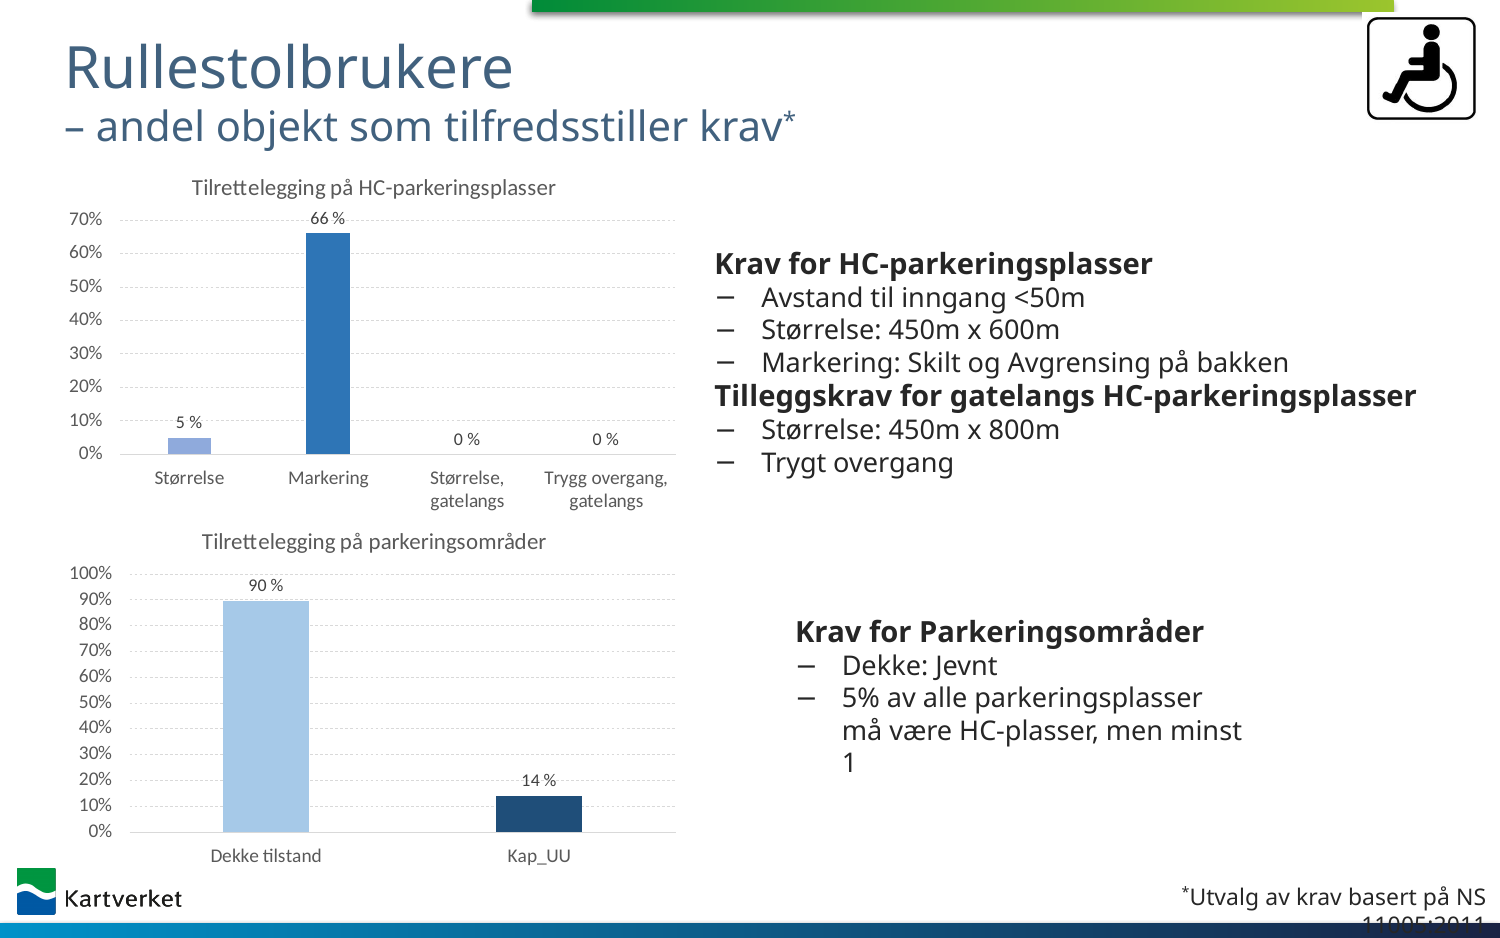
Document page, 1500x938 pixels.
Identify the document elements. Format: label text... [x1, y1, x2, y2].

text_box Krav for HC-parkeringsplasser Avstand til inngang <50m Størrelse: 450m x 600m Markering: Skilt og Avgrensing på bakken Tilleggskrav for gatelangs HC-parkeringsplasser Størrelse: 450m x 800m Trygt overgang [699, 237, 1433, 485]
picture [1362, 12, 1481, 126]
text_box Rullestolbrukere – andel objekt som tilfredsstiller krav* [49, 25, 1431, 158]
picture [62, 166, 687, 519]
text_box *Utvalg av krav basert på NS 11005:2011 [1068, 873, 1500, 938]
text_box Krav for Parkeringsområder Dekke: Jevnt 5% av alle parkeringsplasser må være HC-plasser, men minst 1 [780, 605, 1261, 786]
picture [62, 520, 687, 874]
